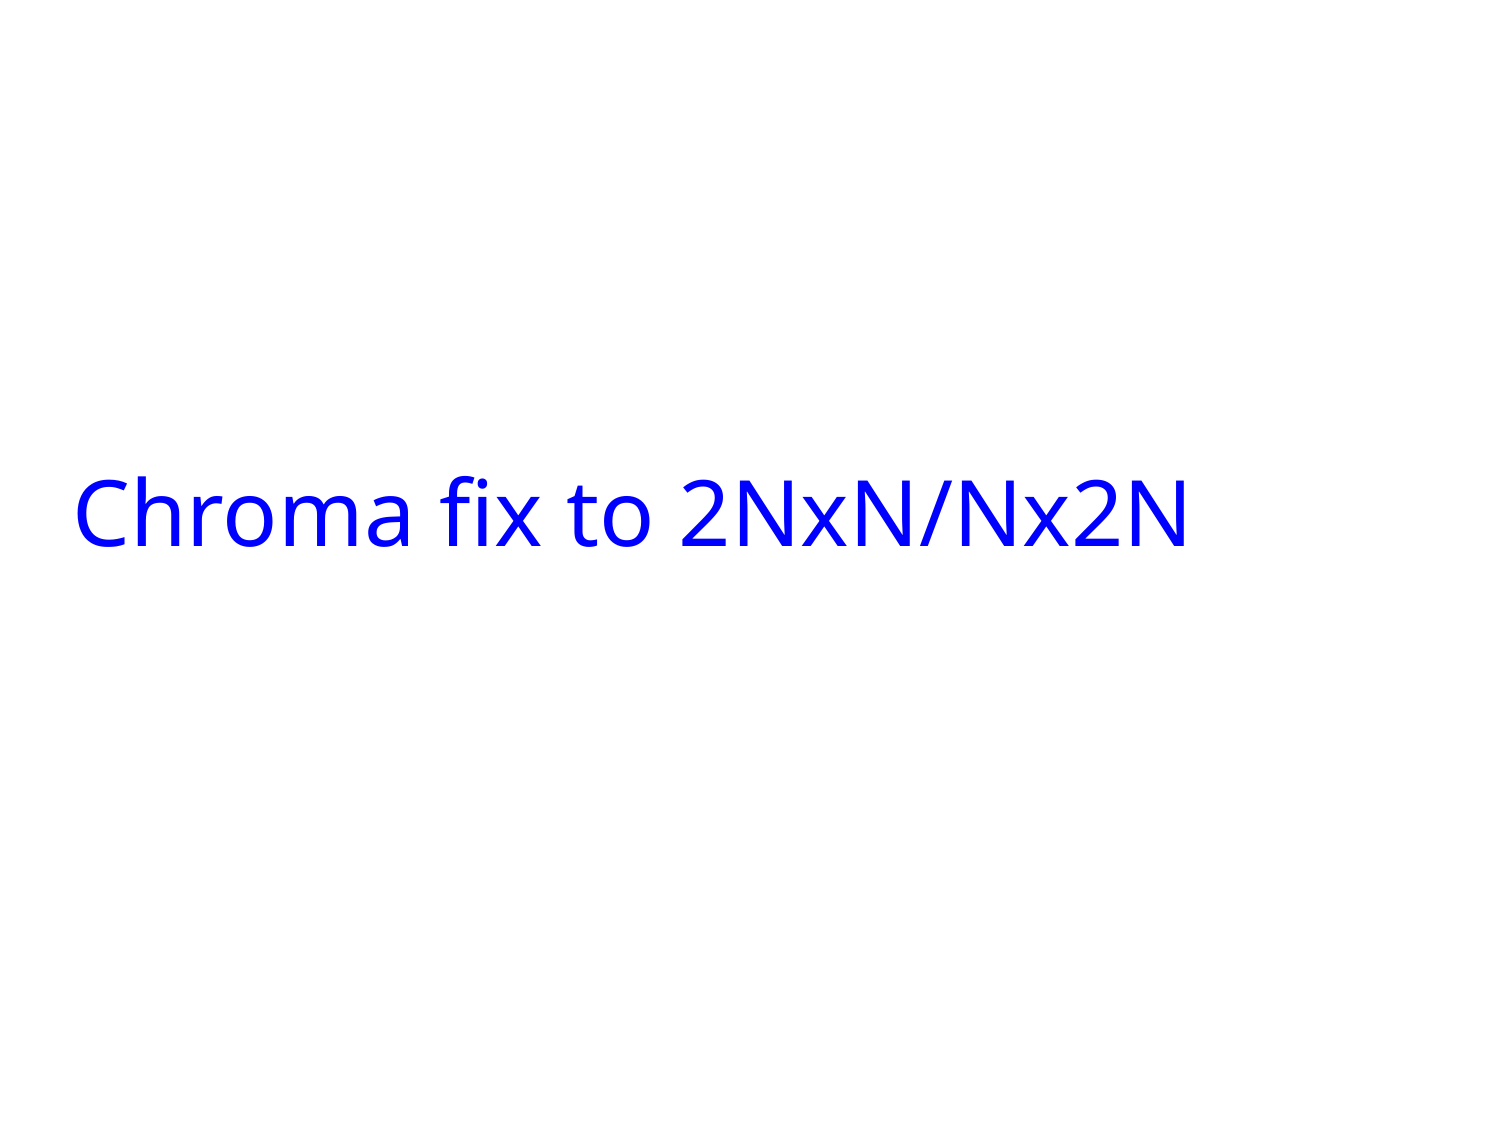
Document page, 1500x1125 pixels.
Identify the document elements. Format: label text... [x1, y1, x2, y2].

title Chroma fix to 2NxN/Nx2N [57, 407, 1352, 626]
